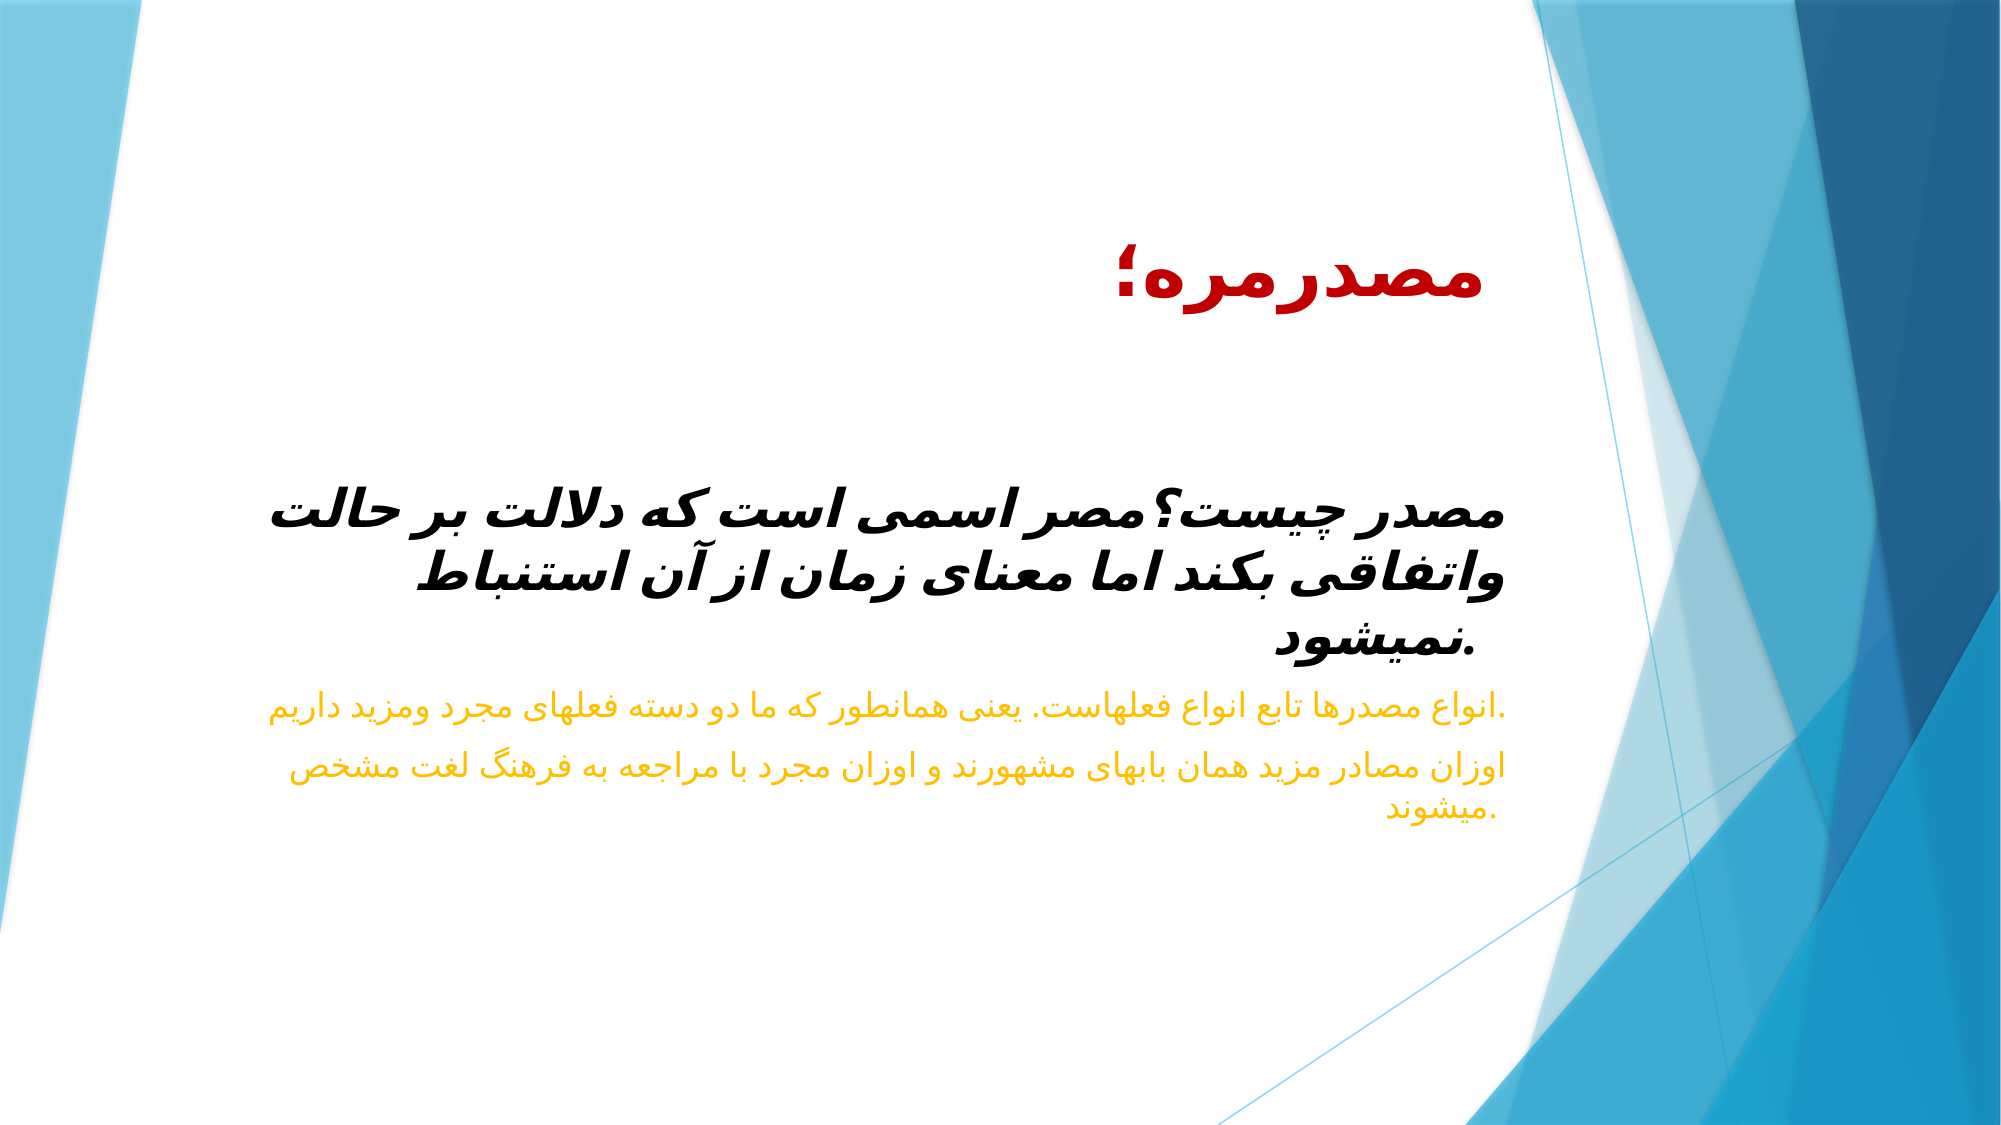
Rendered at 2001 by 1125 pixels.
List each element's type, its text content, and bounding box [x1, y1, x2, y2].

subtitle مصدر چیست؟مصر اسمی است که دلالت بر حالت واتفاقی بکند اما معنای زمان از آن استنباط نمیشود. انواع مصدرها تابع انواع فعلهاست. یعنی همانطور که ما دو دسته فعلهای مجرد ومزید داریم. اوزان مصادر مزید همان بابهای مشهورند و اوزان مجرد با مراجعه به فرهنگ لغت مشخص میشوند. [247, 466, 1522, 845]
title مصدرمره؛ [247, 95, 1522, 410]
